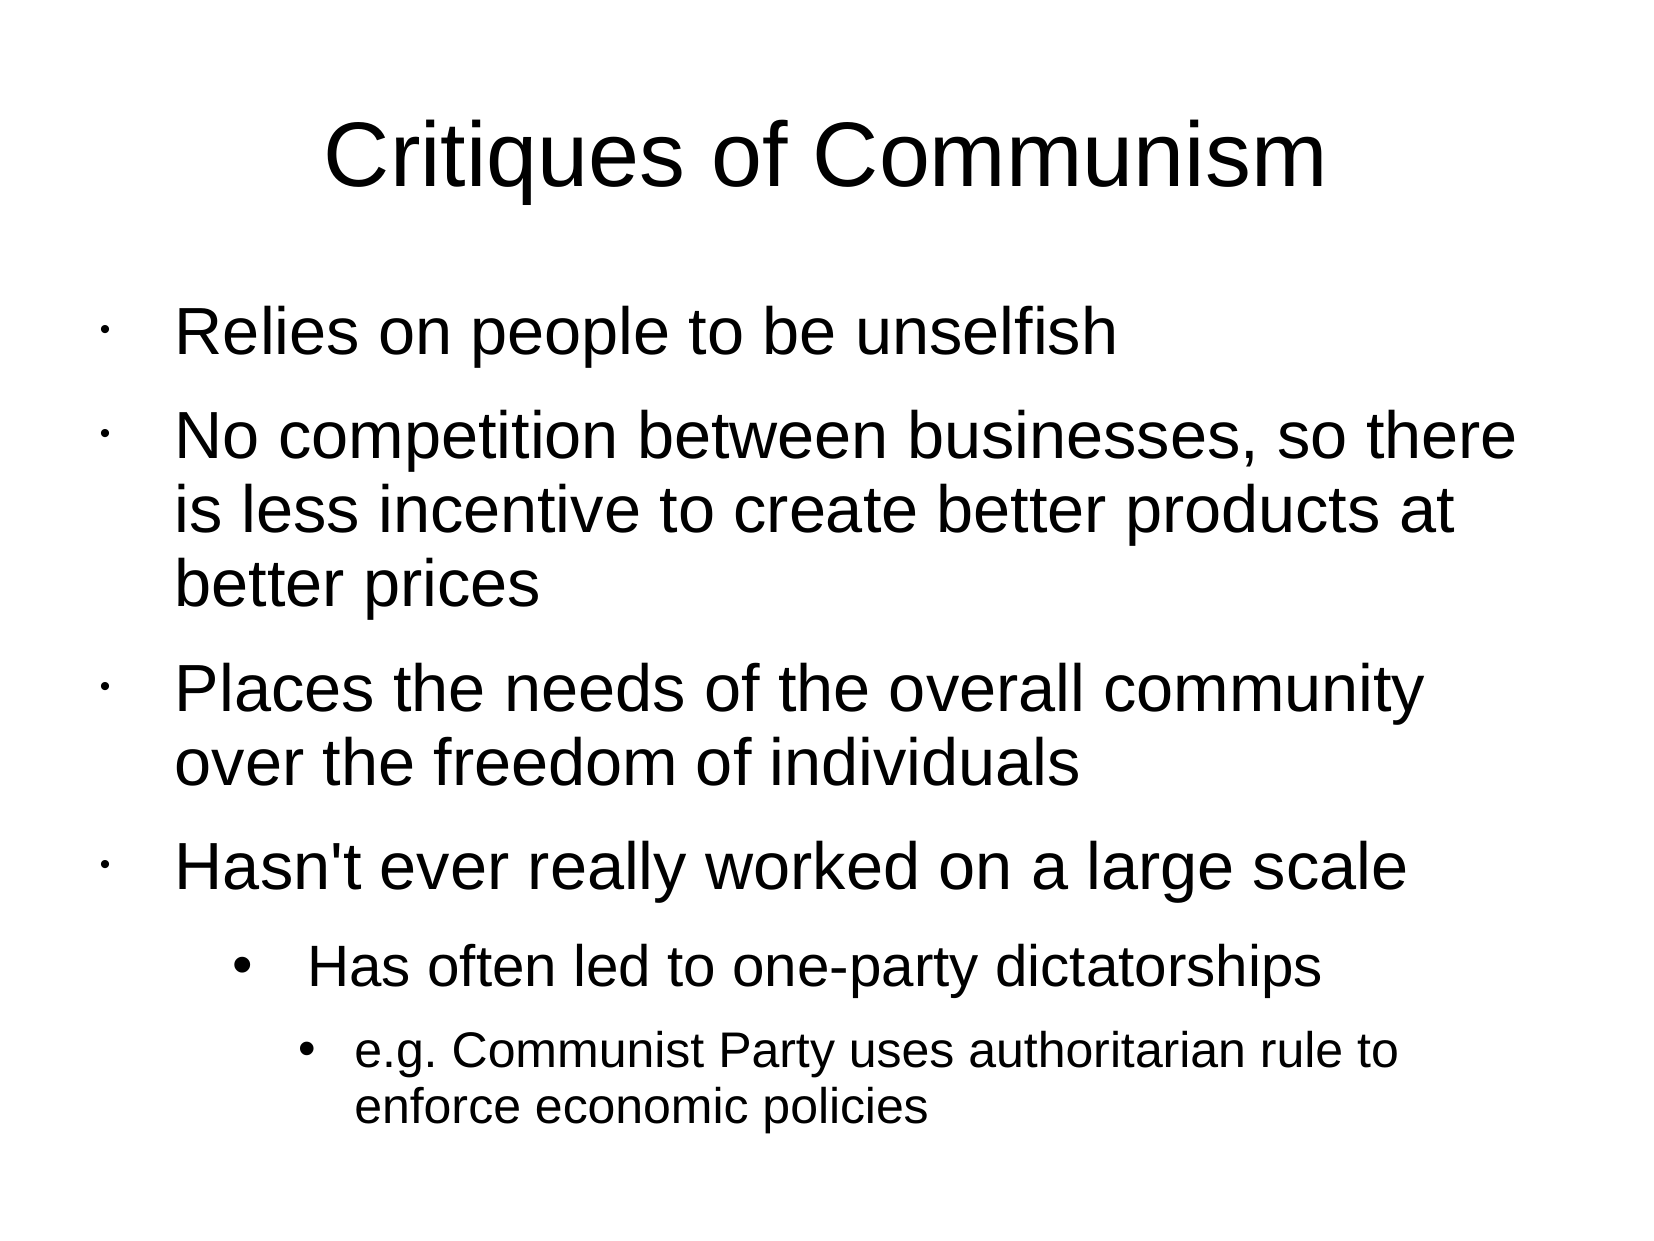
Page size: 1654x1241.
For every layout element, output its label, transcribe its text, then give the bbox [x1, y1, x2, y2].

title Critiques of Communism [82, 56, 1571, 249]
list Relies on people to be unselfish No competition between businesses, so there is less incentive to create better products at better prices Places the needs of the overall community over the freedom of individuals Hasn't ever really worked on a large scale Has often led to one-party dictatorships e.g. Communist Party uses authoritarian rule to enforce economic policies [82, 290, 1571, 1094]
